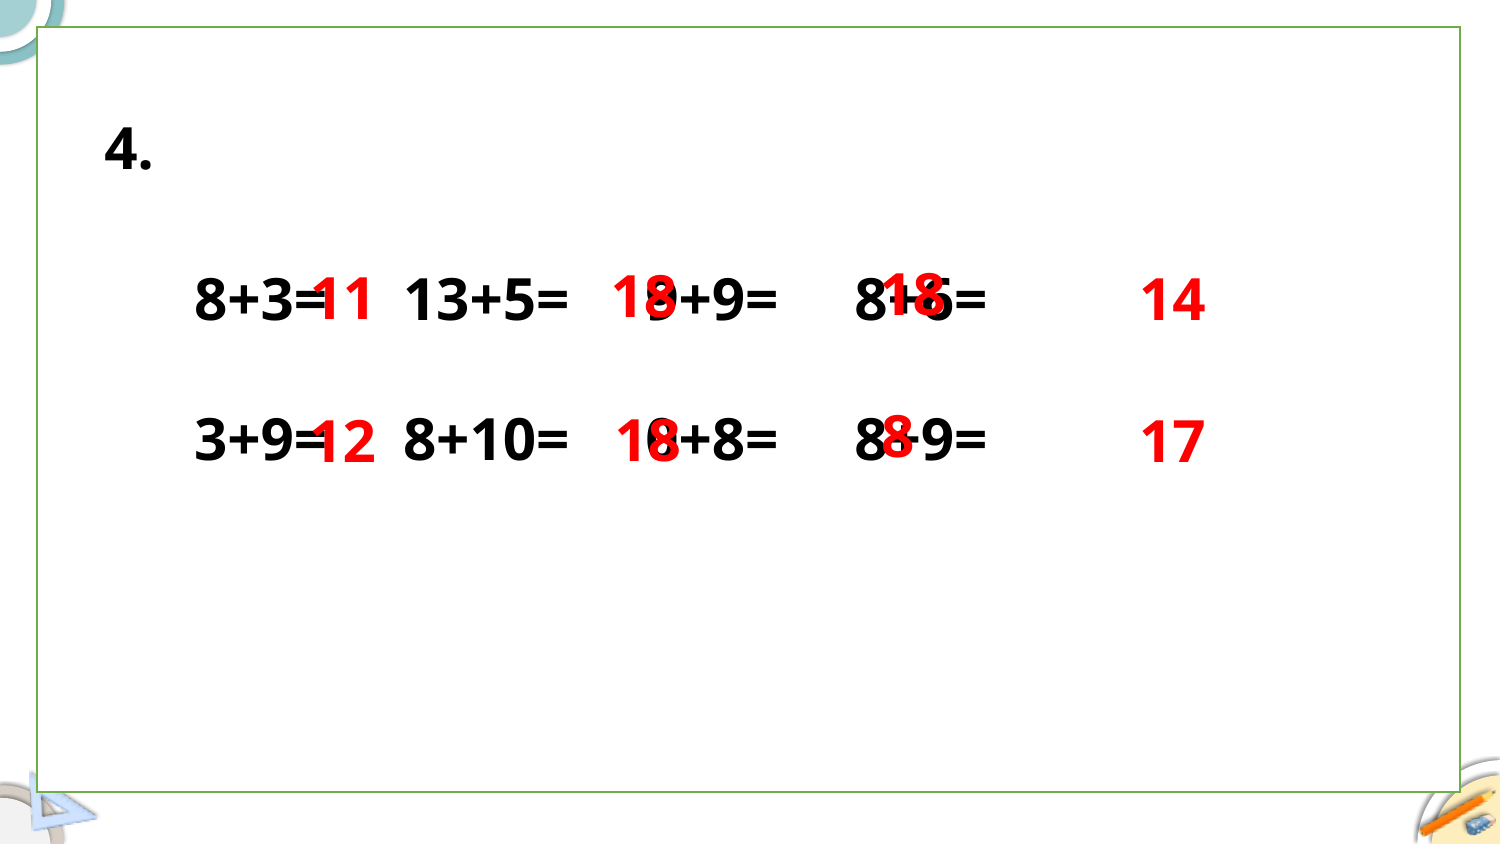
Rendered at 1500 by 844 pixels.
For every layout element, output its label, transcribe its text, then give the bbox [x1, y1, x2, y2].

picture [1416, 791, 1500, 837]
picture [29, 772, 97, 831]
text_box 8 [869, 393, 965, 475]
picture [1464, 812, 1498, 836]
text_box 11 [298, 255, 393, 337]
text_box 18 [603, 397, 698, 479]
text_box 18 [868, 251, 963, 333]
text_box 17 [1127, 398, 1223, 480]
text_box 18 [599, 253, 694, 335]
text_box 14 [1127, 256, 1223, 338]
text_box 4. [89, 103, 1212, 189]
text_box 8+3= 13+5= 9+9= 8+6= 3+9= 8+10= 0+8= 8+9= [182, 256, 1357, 478]
text_box 12 [298, 398, 393, 480]
